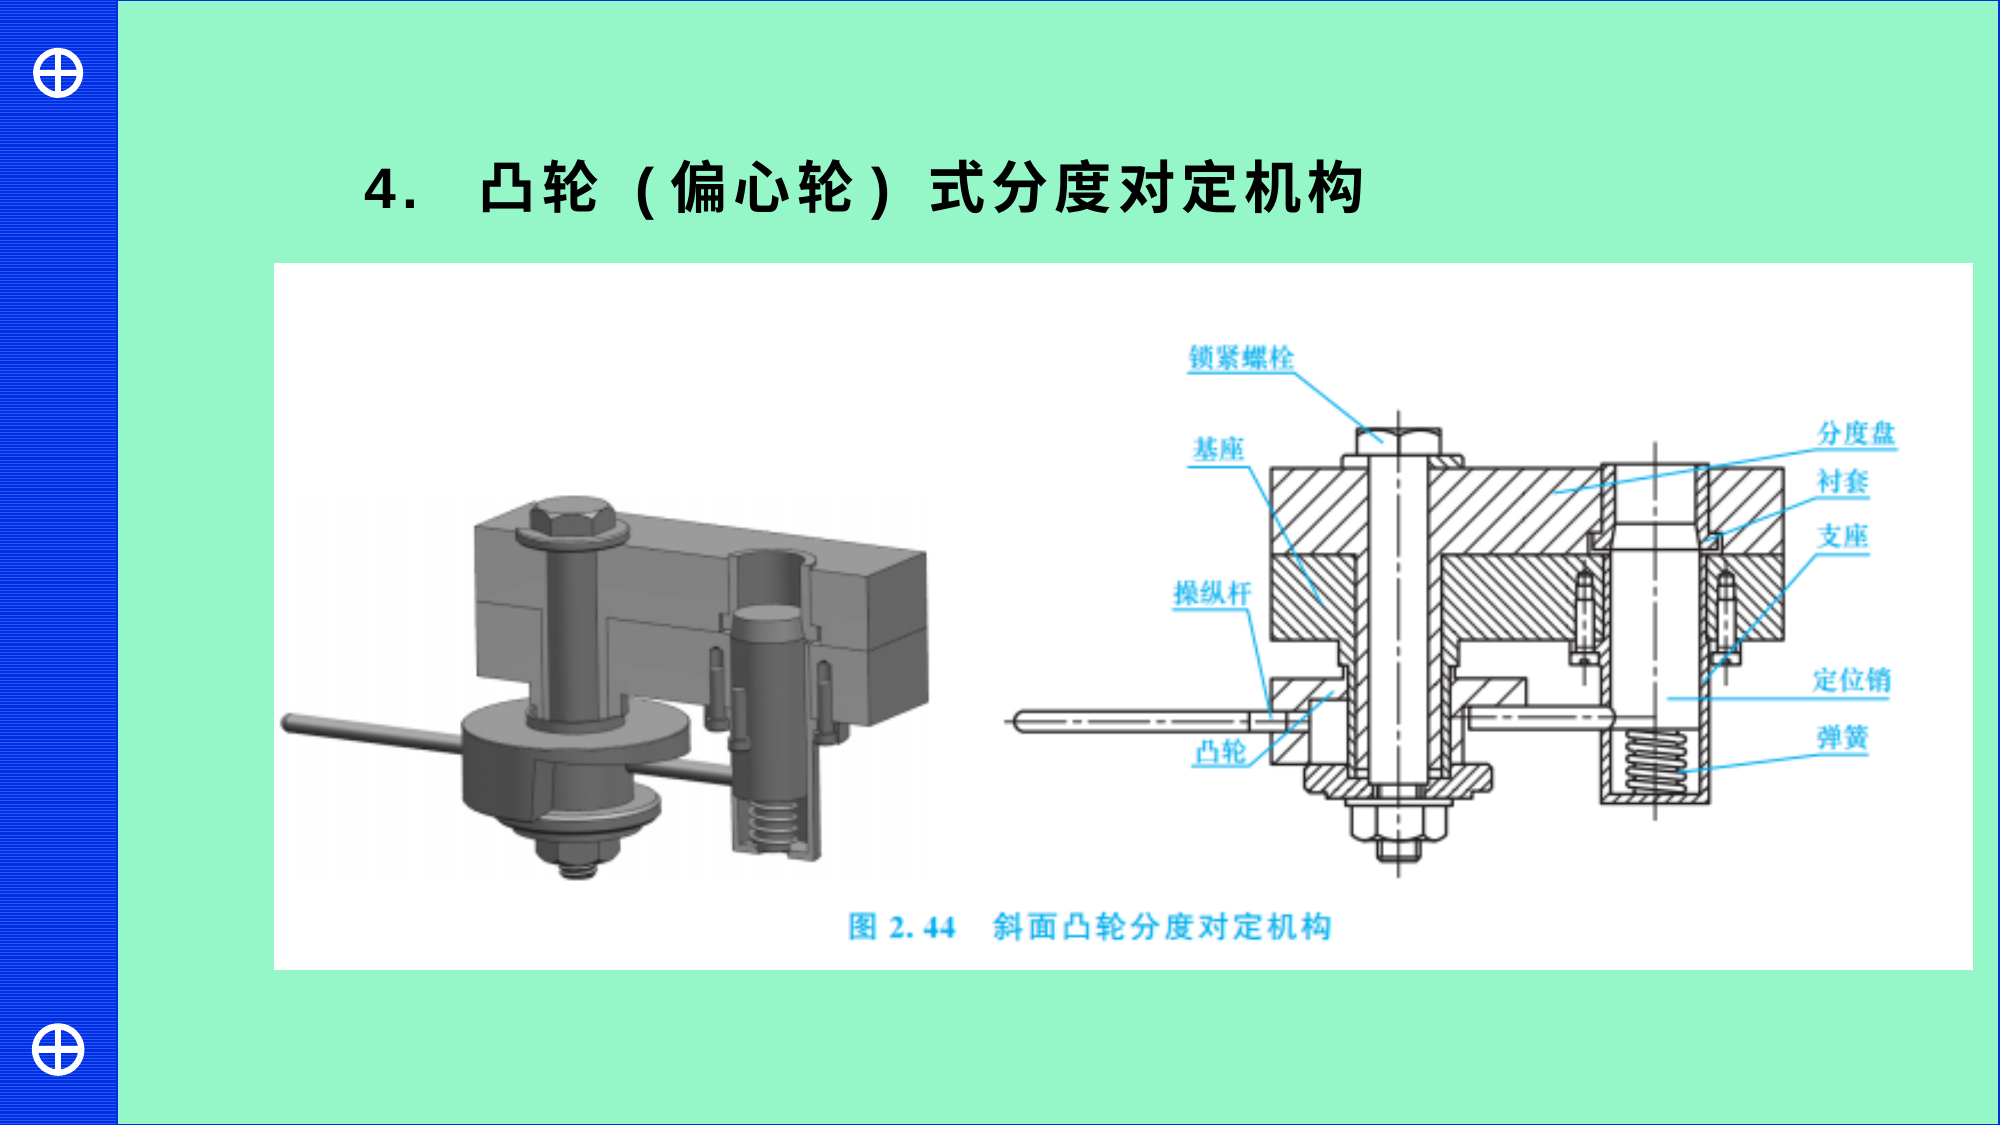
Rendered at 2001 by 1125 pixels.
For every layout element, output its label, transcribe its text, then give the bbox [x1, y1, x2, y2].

picture [273, 263, 1973, 970]
text_box 4. 凸轮 (偏心轮) 式分度对定机构 [173, 106, 1462, 228]
